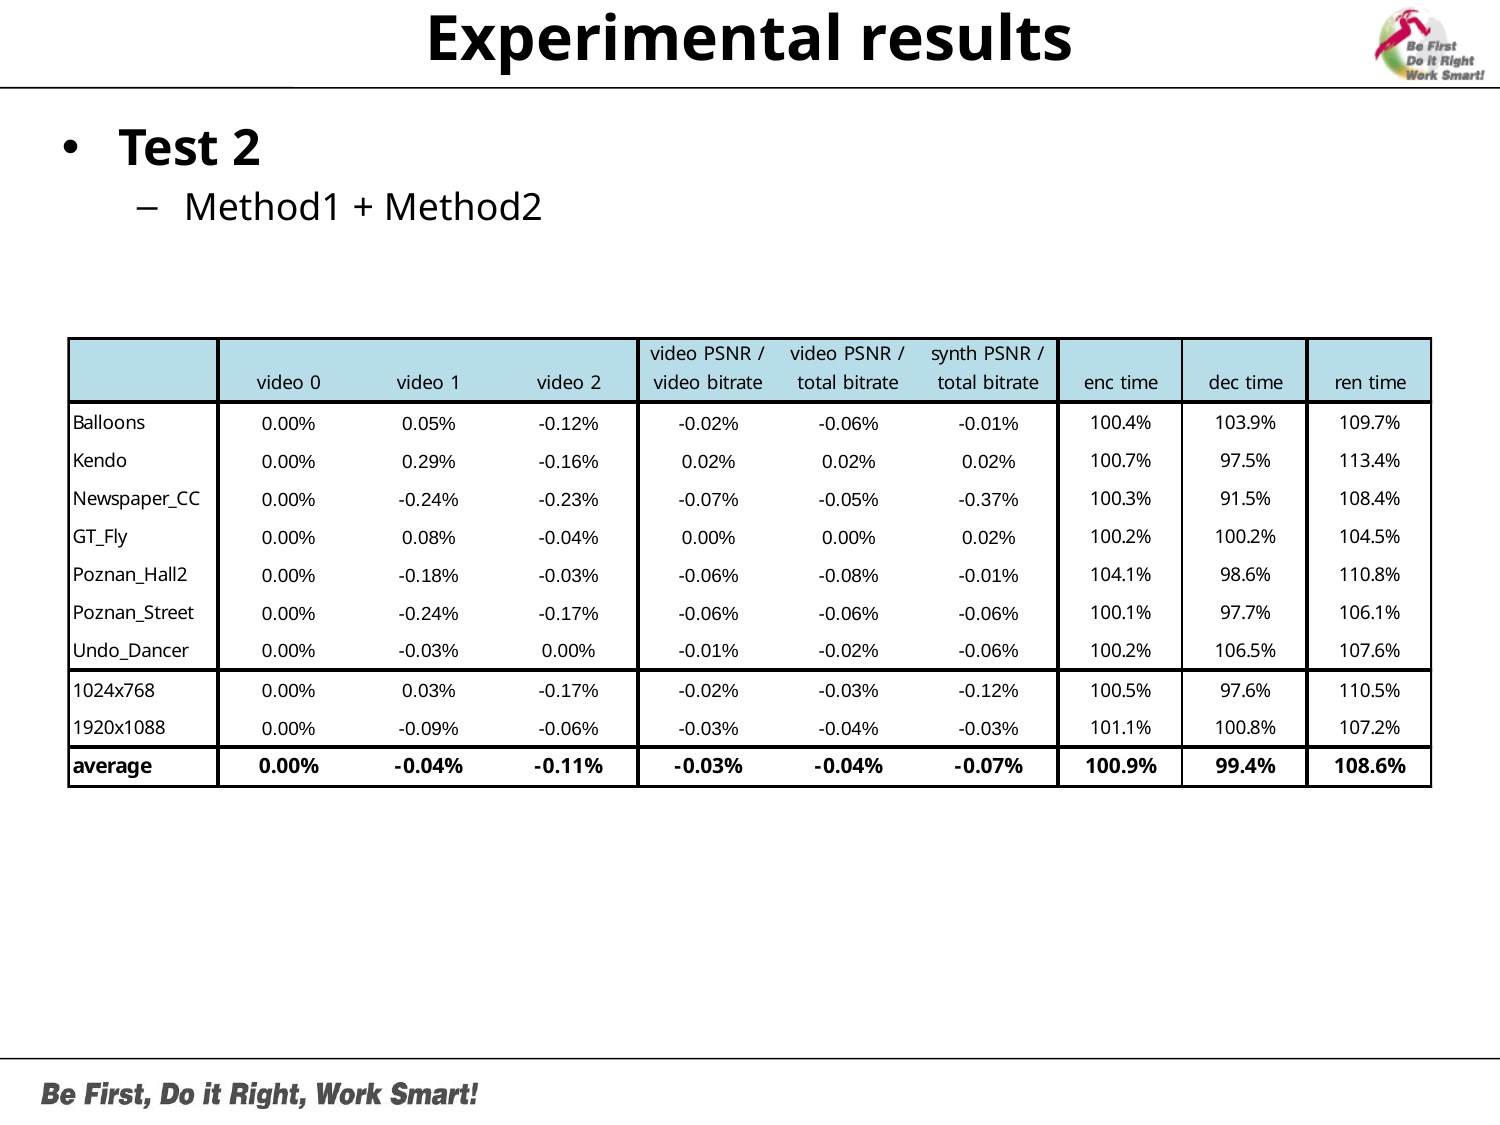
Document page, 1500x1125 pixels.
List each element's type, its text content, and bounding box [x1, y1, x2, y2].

list Test 2 Method1 + Method2 [46, 108, 1454, 1032]
picture [41, 1082, 478, 1109]
picture [1426, 5, 1489, 83]
picture [67, 336, 1433, 789]
title Experimental results [74, 0, 1426, 108]
